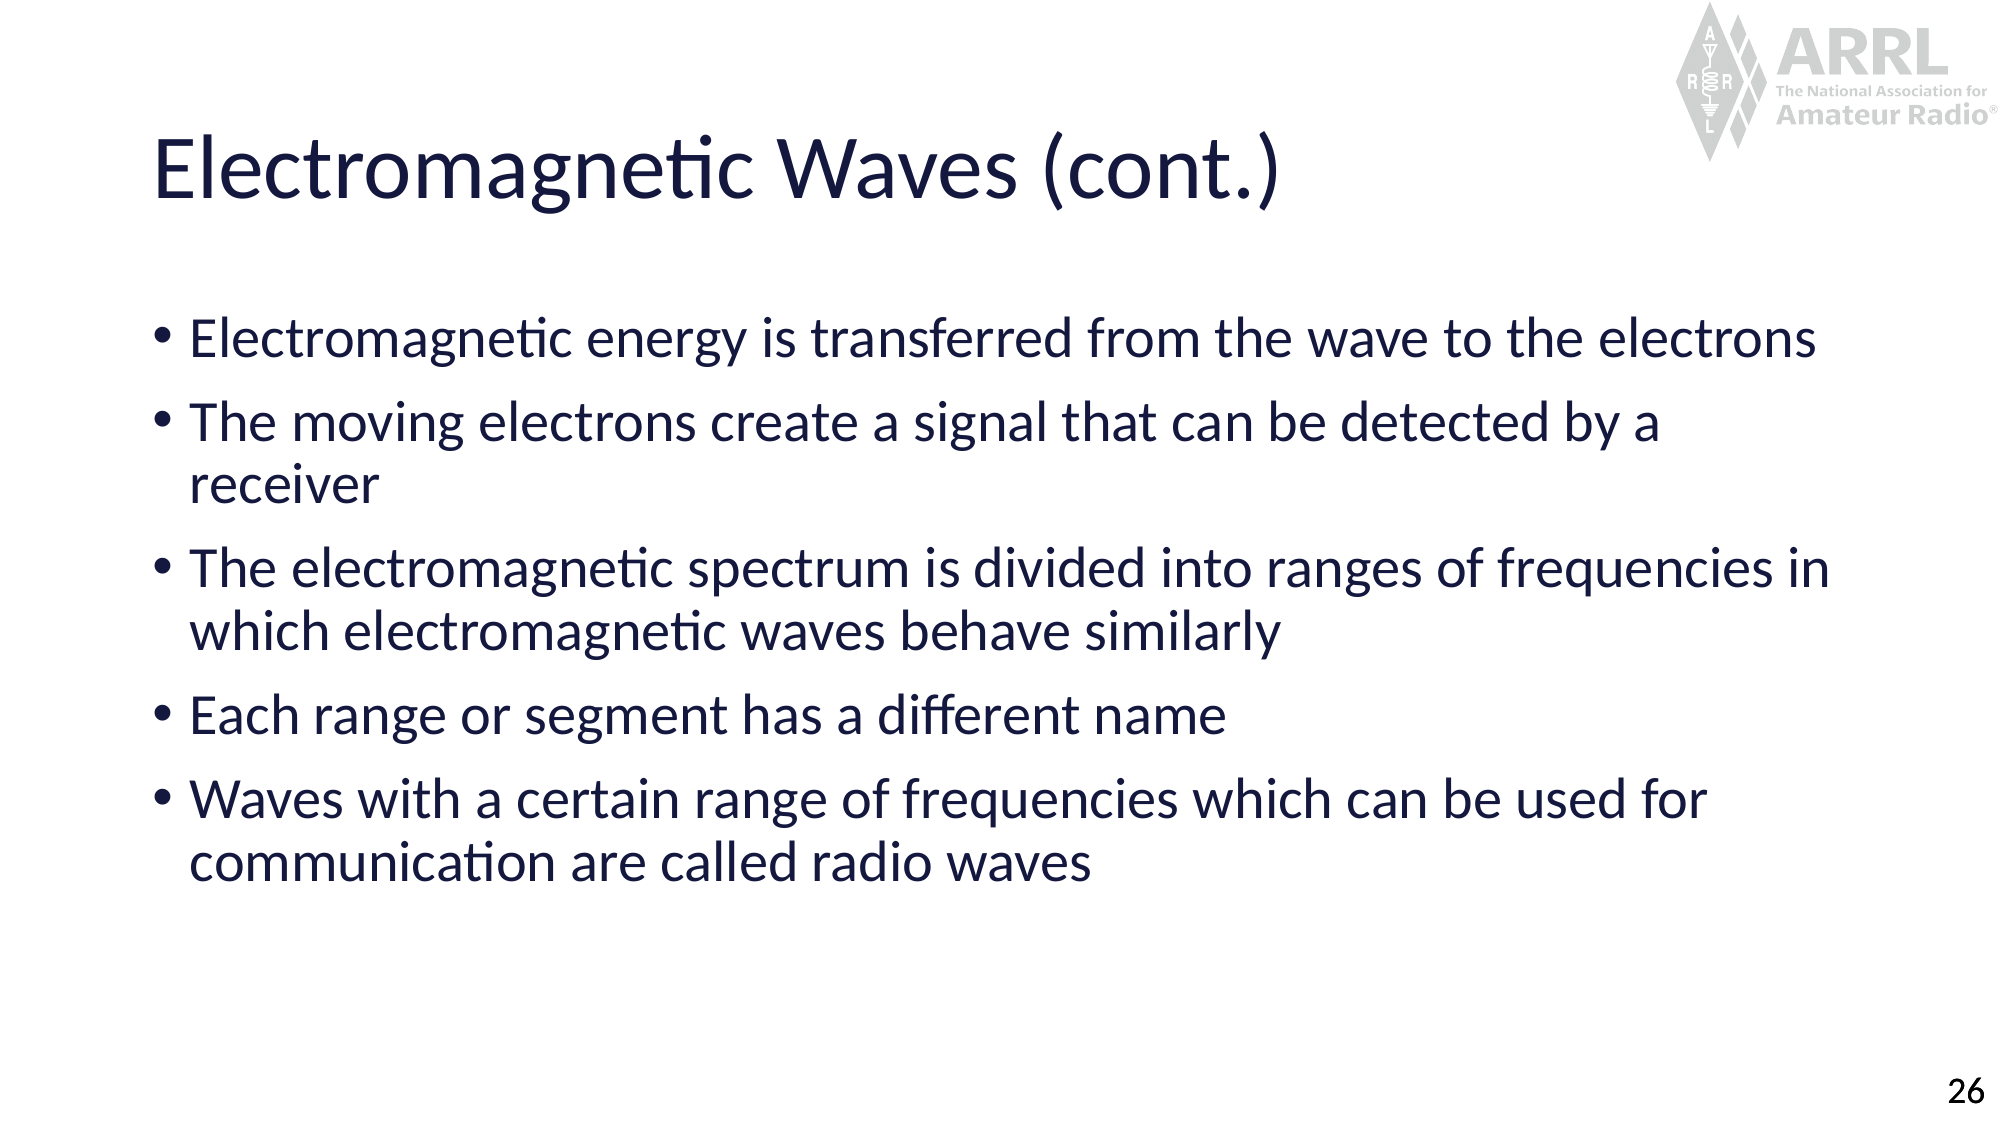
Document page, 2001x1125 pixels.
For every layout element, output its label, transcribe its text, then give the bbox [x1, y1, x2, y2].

title Electromagnetic Waves (cont.) [137, 59, 1863, 278]
picture [1674, 0, 2000, 164]
list Electromagnetic energy is transferred from the wave to the electrons The moving electrons create a signal that can be detected by a receiver The electromagnetic spectrum is divided into ranges of frequencies in which electromagnetic waves behave similarly Each range or segment has a different name Waves with a certain range of frequencies which can be used for communication are called radio waves [137, 299, 1863, 1014]
